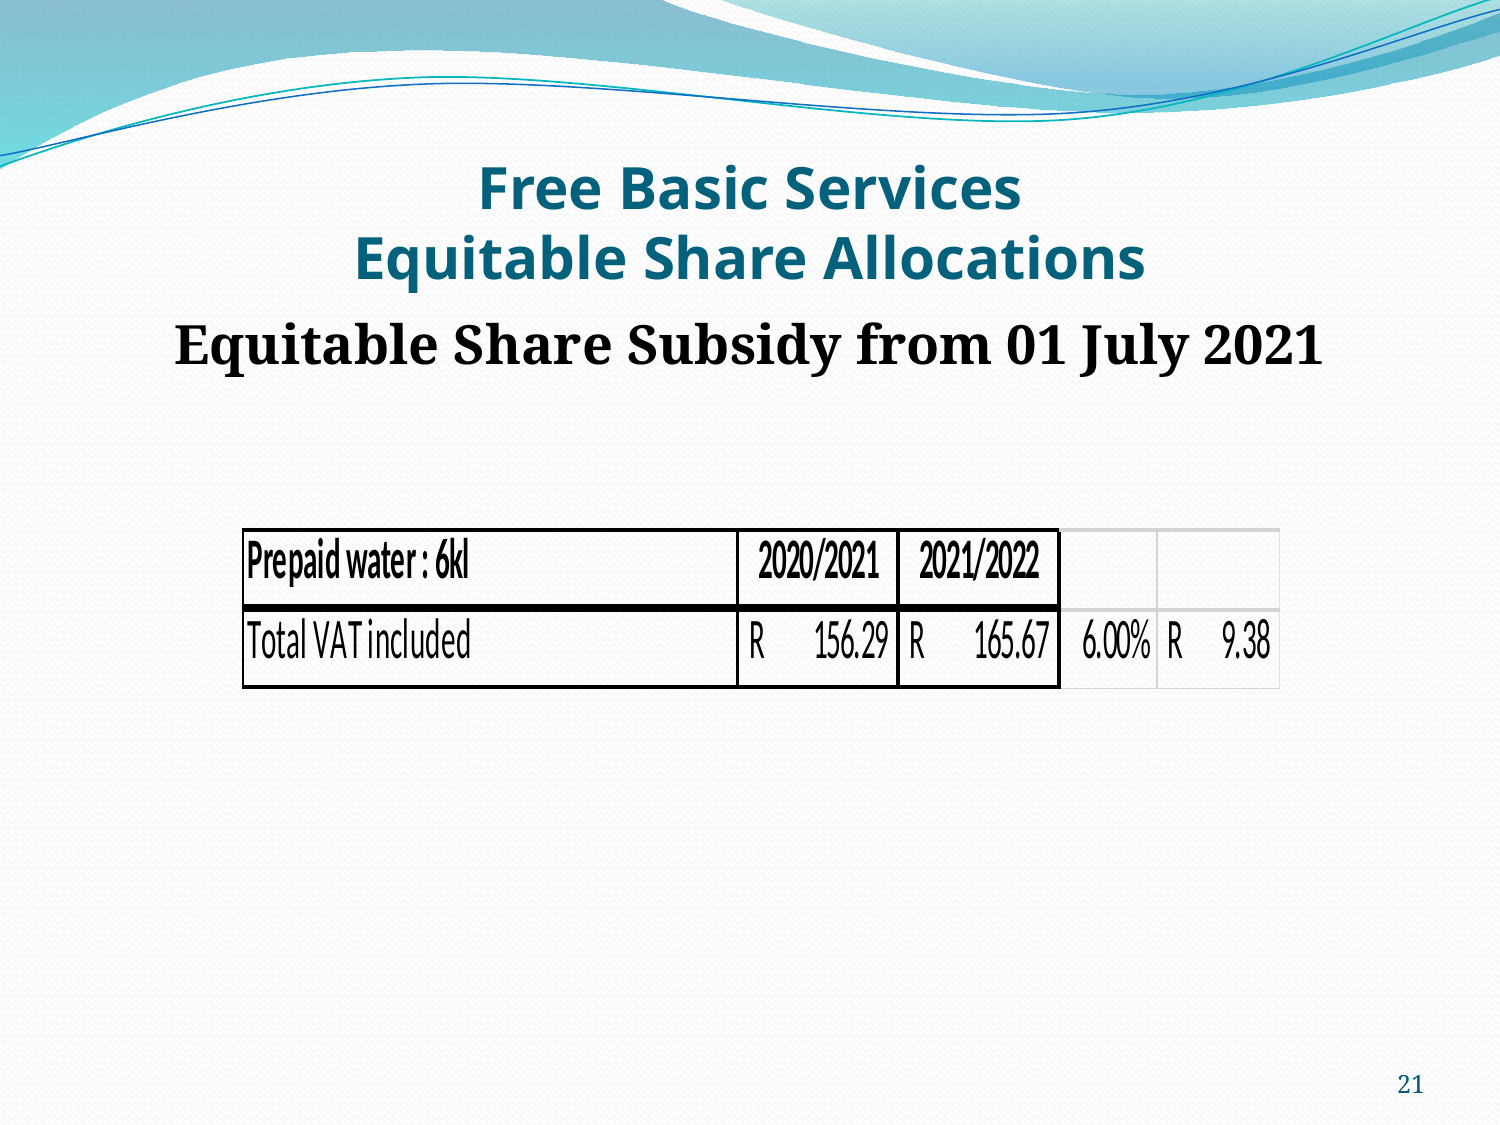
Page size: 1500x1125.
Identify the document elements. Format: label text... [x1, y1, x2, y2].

slide_number 21 [1299, 1042, 1425, 1103]
title Free Basic Services Equitable Share Allocations [74, 115, 1426, 292]
list Equitable Share Subsidy from 01 July 2021 [74, 302, 1426, 1038]
picture [241, 527, 1282, 693]
